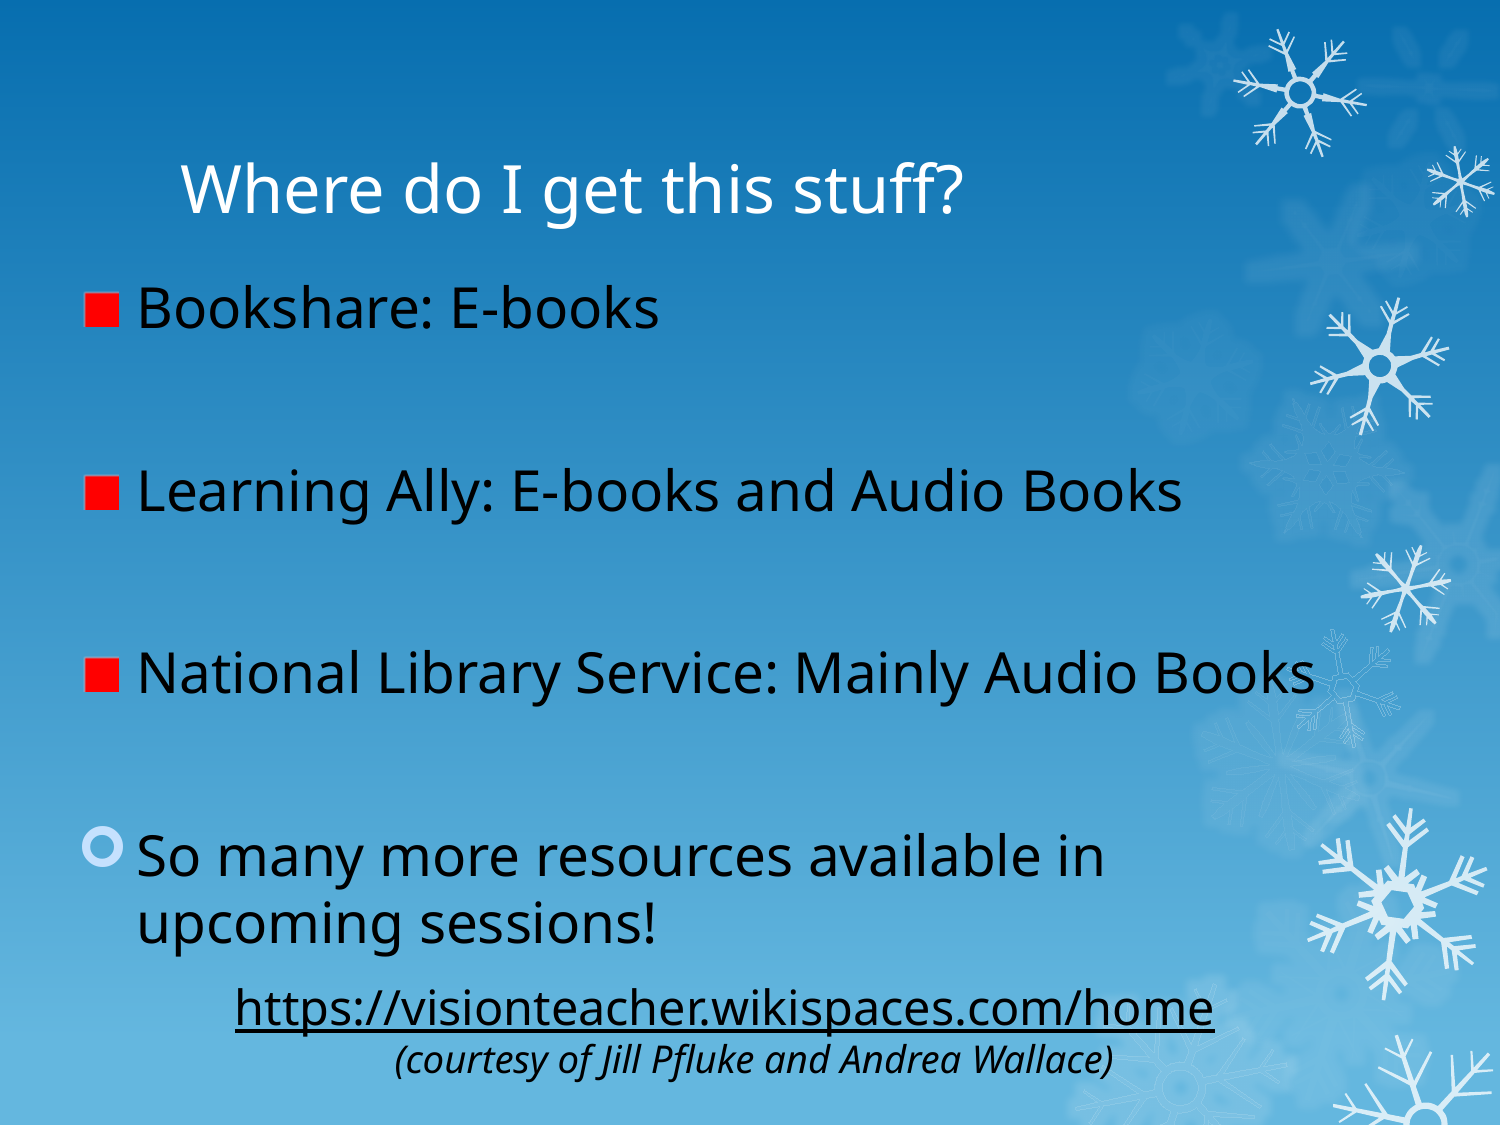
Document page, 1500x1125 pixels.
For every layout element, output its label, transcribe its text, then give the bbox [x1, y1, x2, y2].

picture [77, 468, 119, 510]
picture [77, 285, 119, 327]
list Bookshare: E-books Learning Ally: E-books and Audio Books National Library Service: Mainly Audio Books So many more resources available in upcoming sessions! https://visionteacher.wikispaces.com/home (courtesy of Jill Pfluke and Andrea Wallace) [62, 262, 1388, 1091]
picture [77, 650, 119, 692]
title Where do I get this stuff? [165, 110, 1335, 262]
